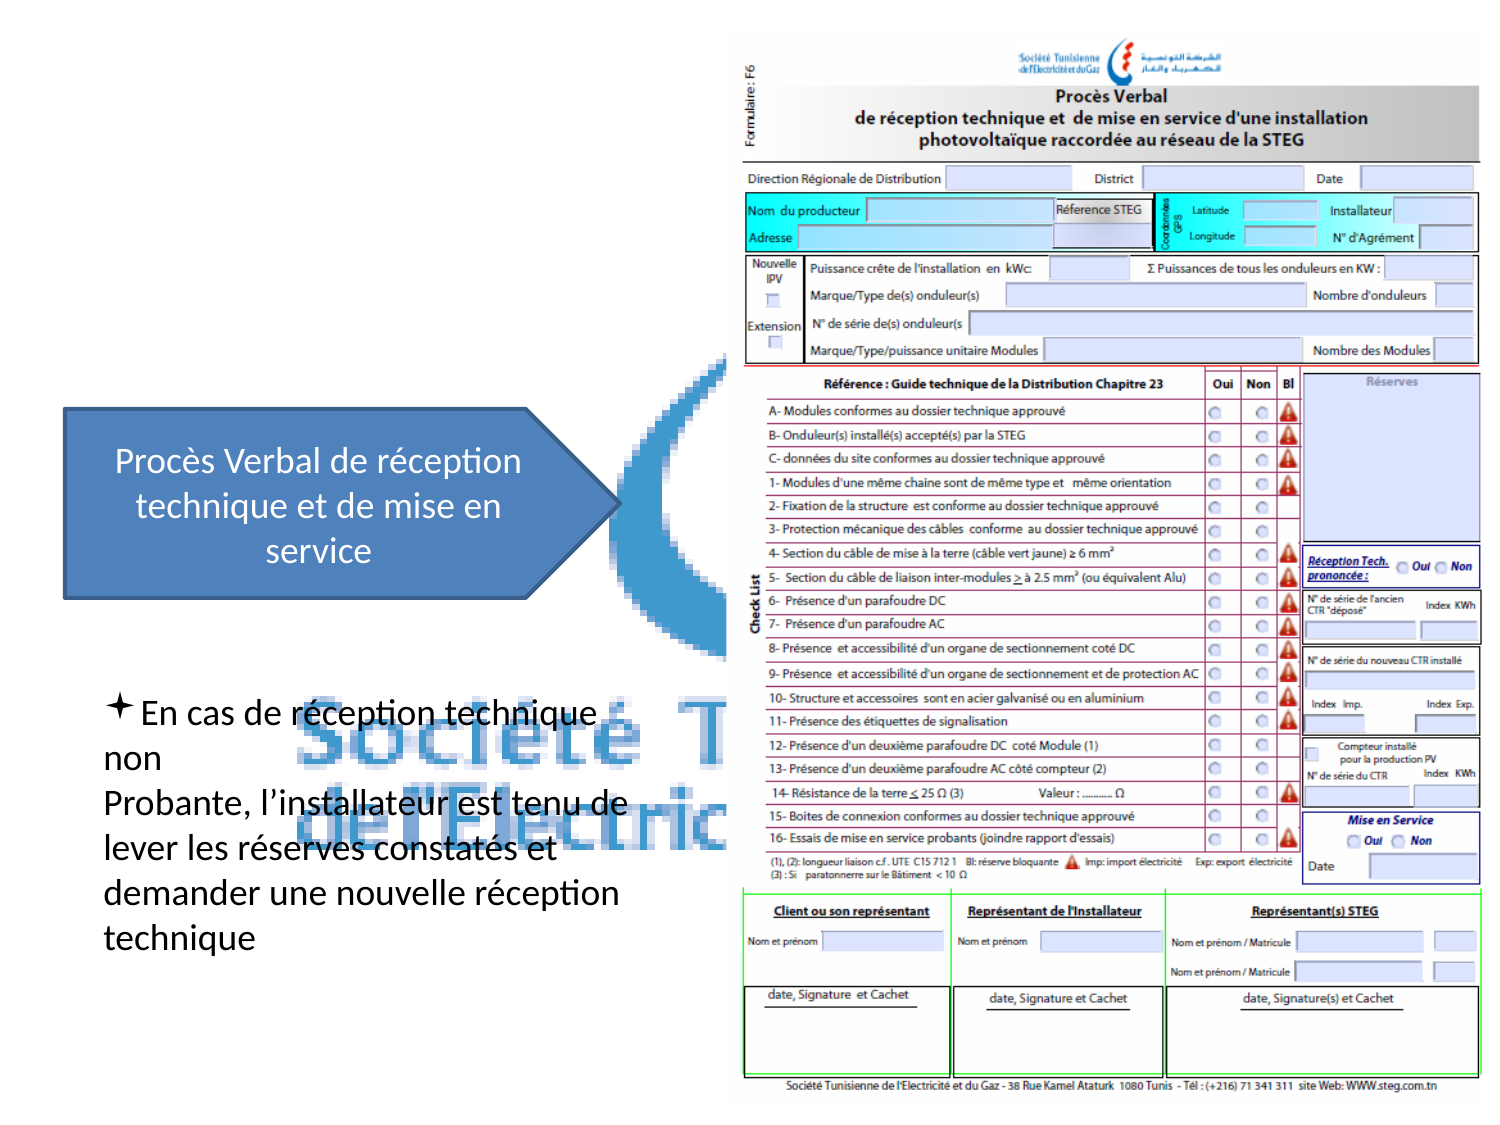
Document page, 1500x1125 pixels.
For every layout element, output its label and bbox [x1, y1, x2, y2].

text_box [64, 101, 721, 1059]
picture [726, 29, 1483, 1107]
